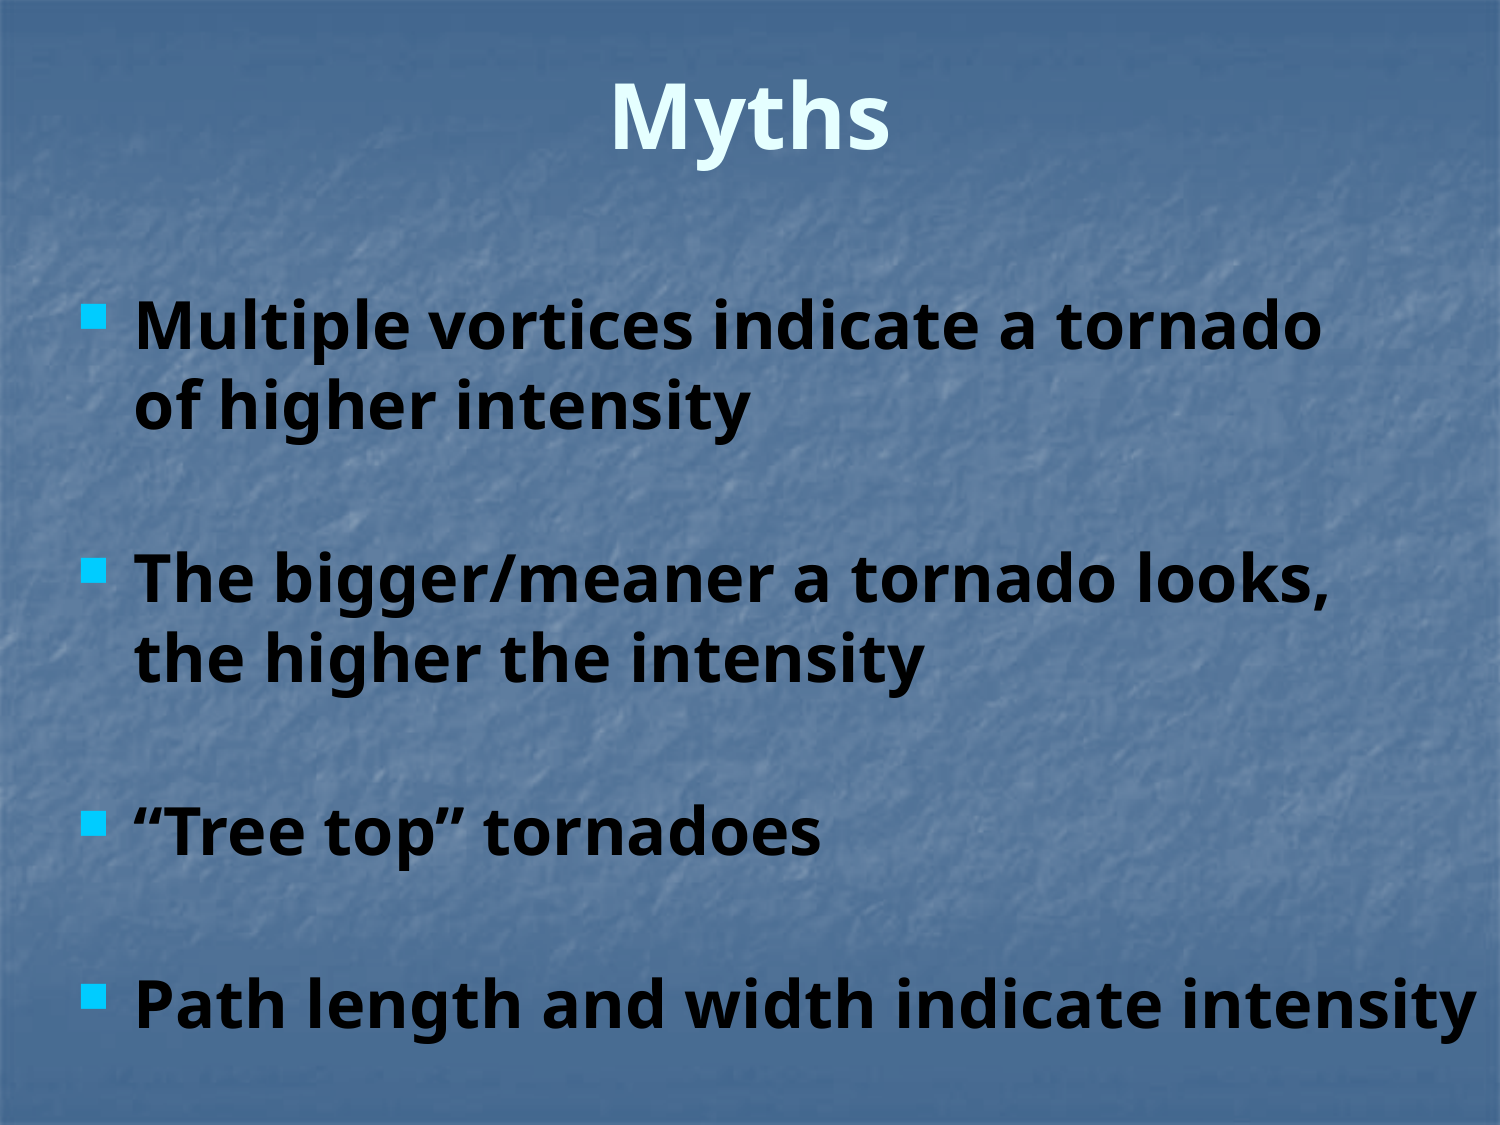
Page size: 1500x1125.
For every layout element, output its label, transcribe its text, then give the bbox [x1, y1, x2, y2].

title Myths [74, 0, 1426, 226]
list Multiple vortices indicate a tornado of higher intensity The bigger/meaner a tornado looks, the higher the intensity “Tree top” tornadoes Path length and width indicate intensity [62, 274, 1500, 1125]
